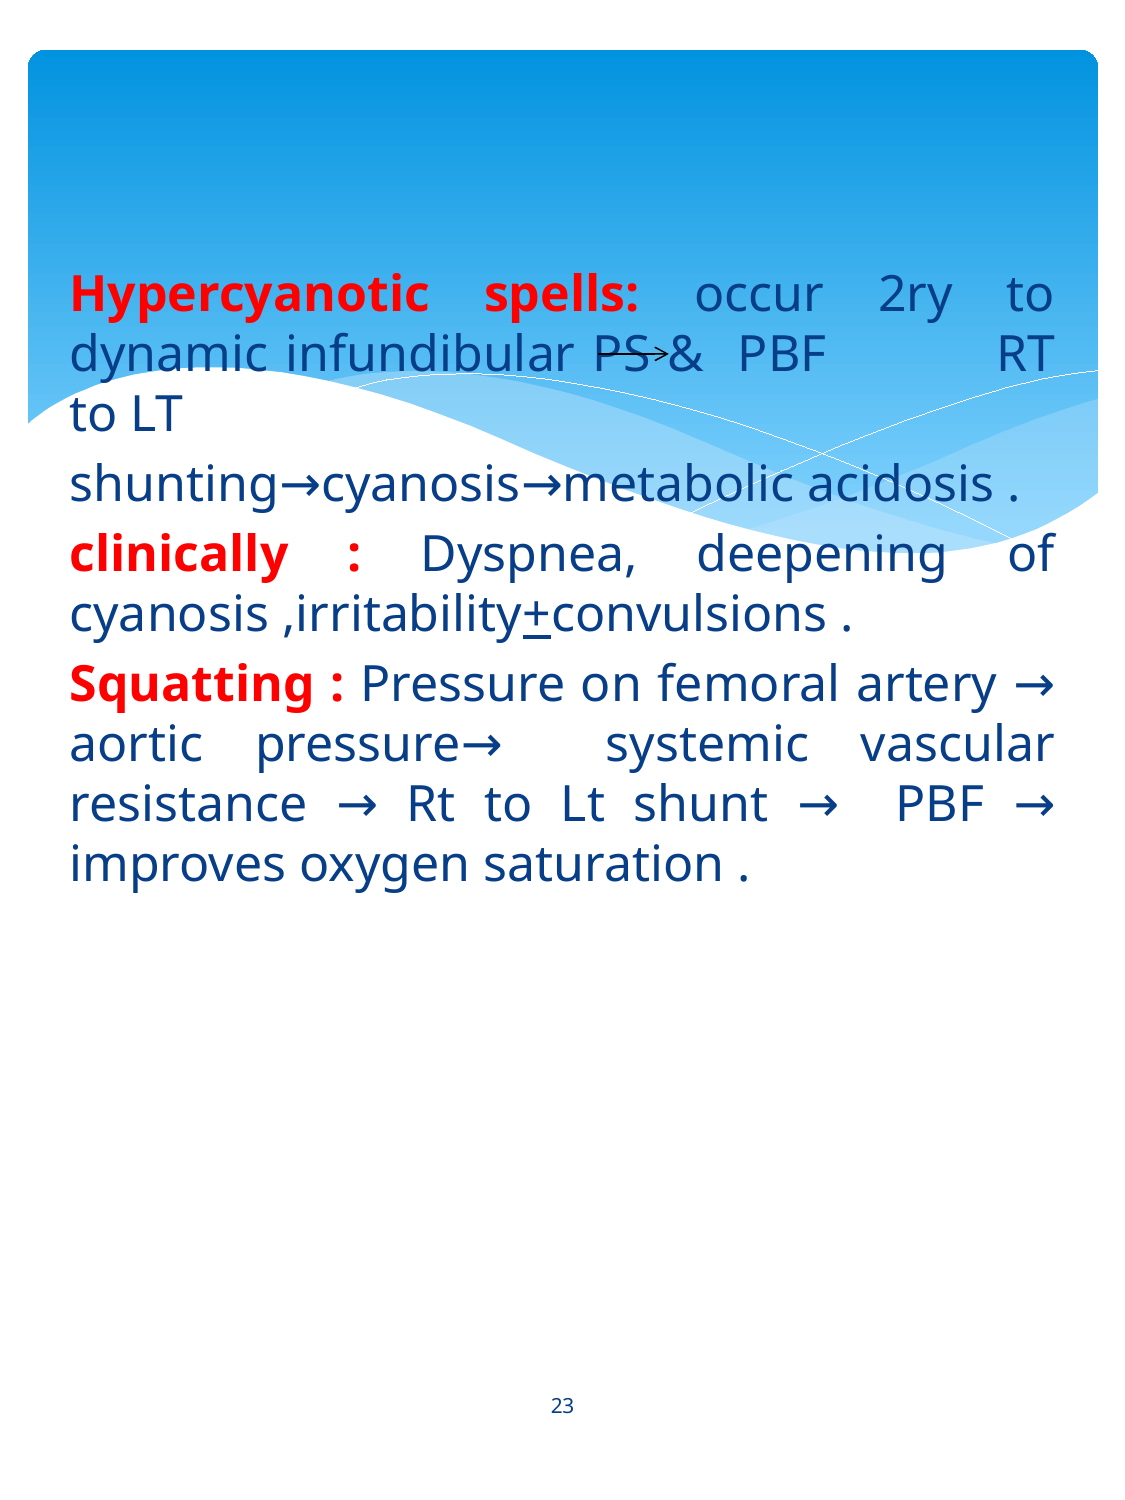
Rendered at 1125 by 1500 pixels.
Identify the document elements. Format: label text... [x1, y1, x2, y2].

slide_number 23 [491, 1367, 634, 1447]
